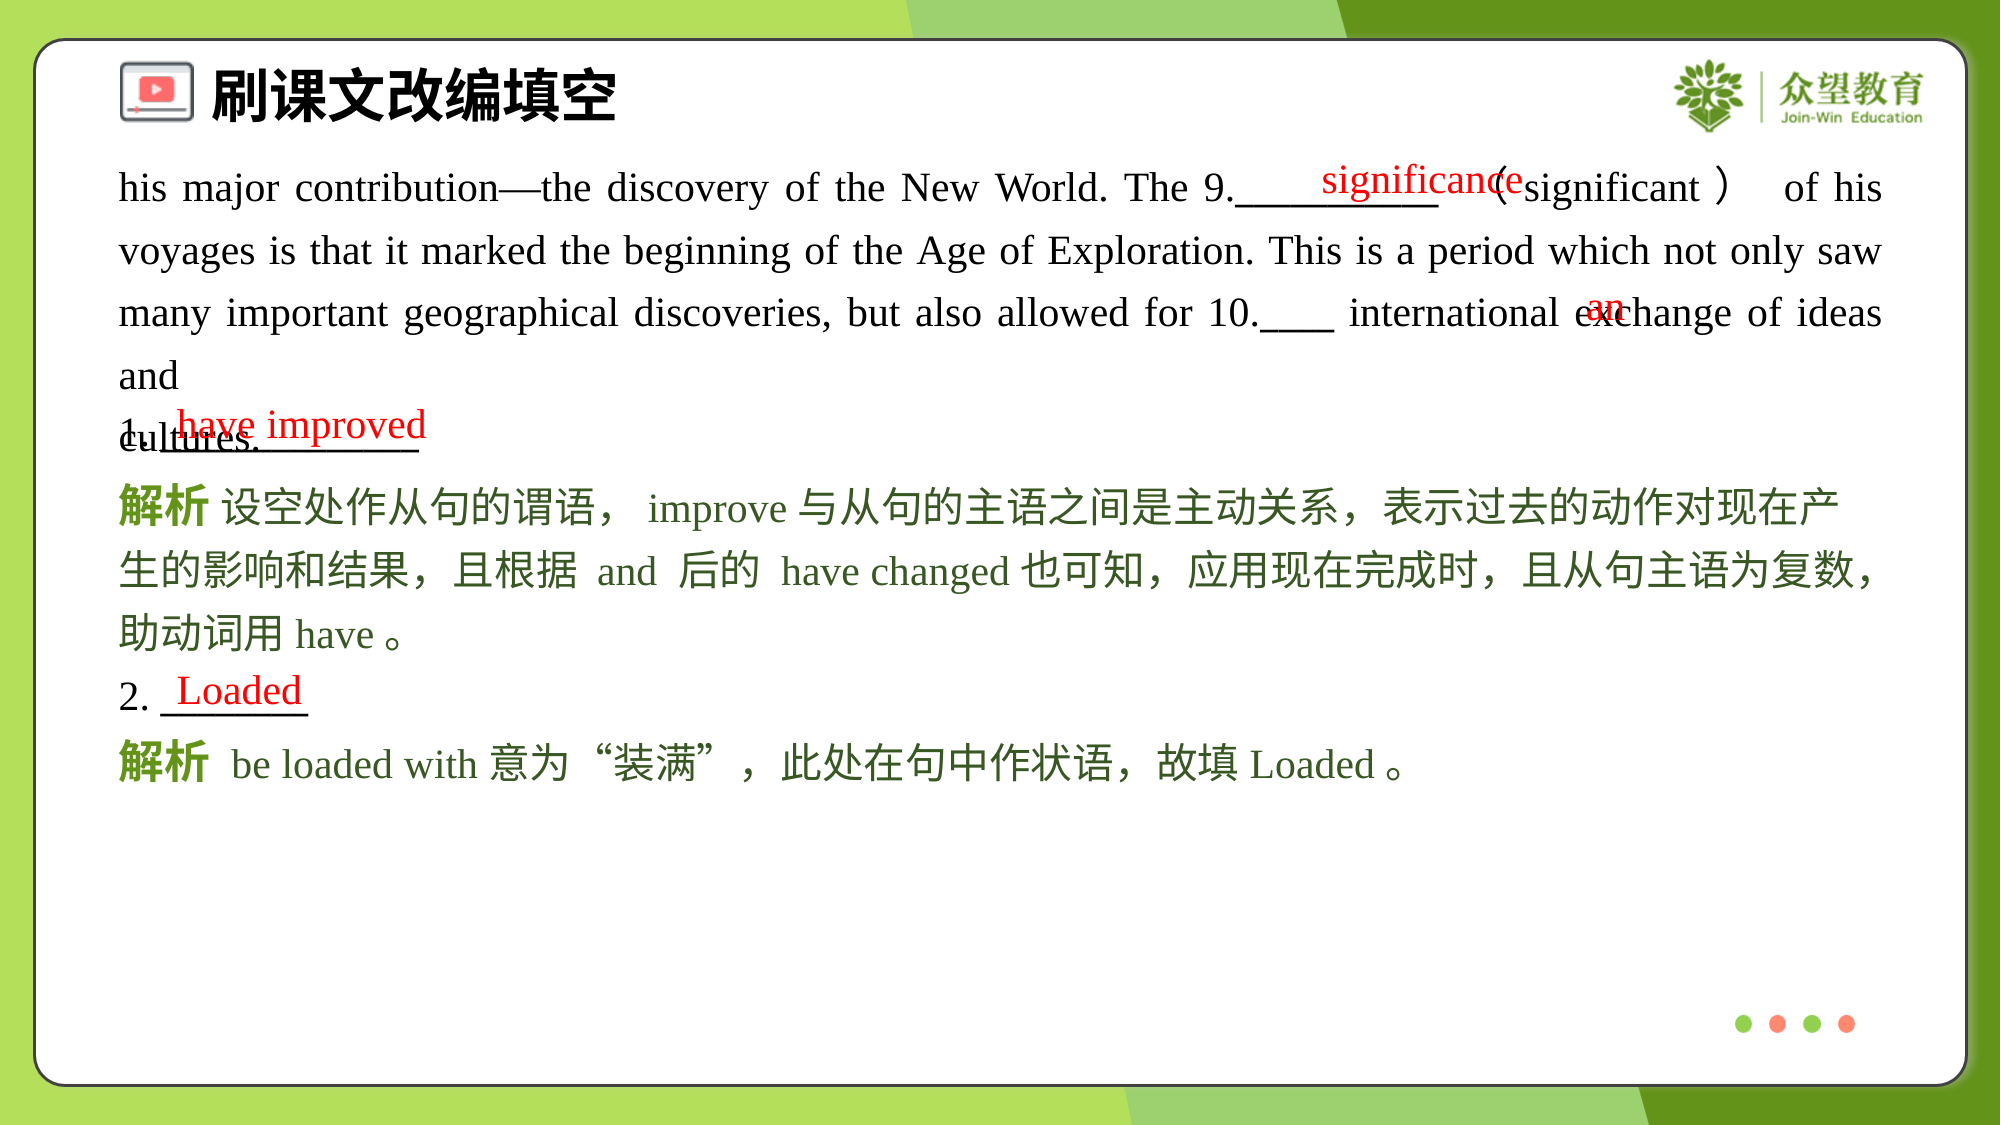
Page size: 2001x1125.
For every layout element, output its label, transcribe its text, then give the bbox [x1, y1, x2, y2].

text_box 解析 设空处作从句的谓语，improve与从句的主语之间是主动关系，表示过去的动作对现在产生的影响和结果，且根据 and 后的 have changed也可知，应用现在完成时，且从句主语为复数，助动词用have。 [118, 463, 1883, 652]
text_box Loaded [172, 650, 307, 708]
text_box have improved [167, 384, 437, 442]
text_box significance [1317, 139, 1528, 197]
picture [0, 0, 2000, 1125]
text_box an [1581, 266, 1631, 324]
text_box 解析 be loaded with意为“装满”，此处在句中作状语，故填Loaded。 [118, 718, 1883, 781]
text_box 1. ______________ [118, 392, 1883, 450]
text_box 2. ________ [118, 656, 1883, 714]
text_box his major contribution—the discovery of the New World. The 9.___________ （significant） of his voyages is that it marked the beginning of the Age of Exploration. This is a period which not only saw many important geographical discoveries, but also allowed for 10.____ international exchange of ideas and cultures.#1.3 [118, 147, 1883, 392]
